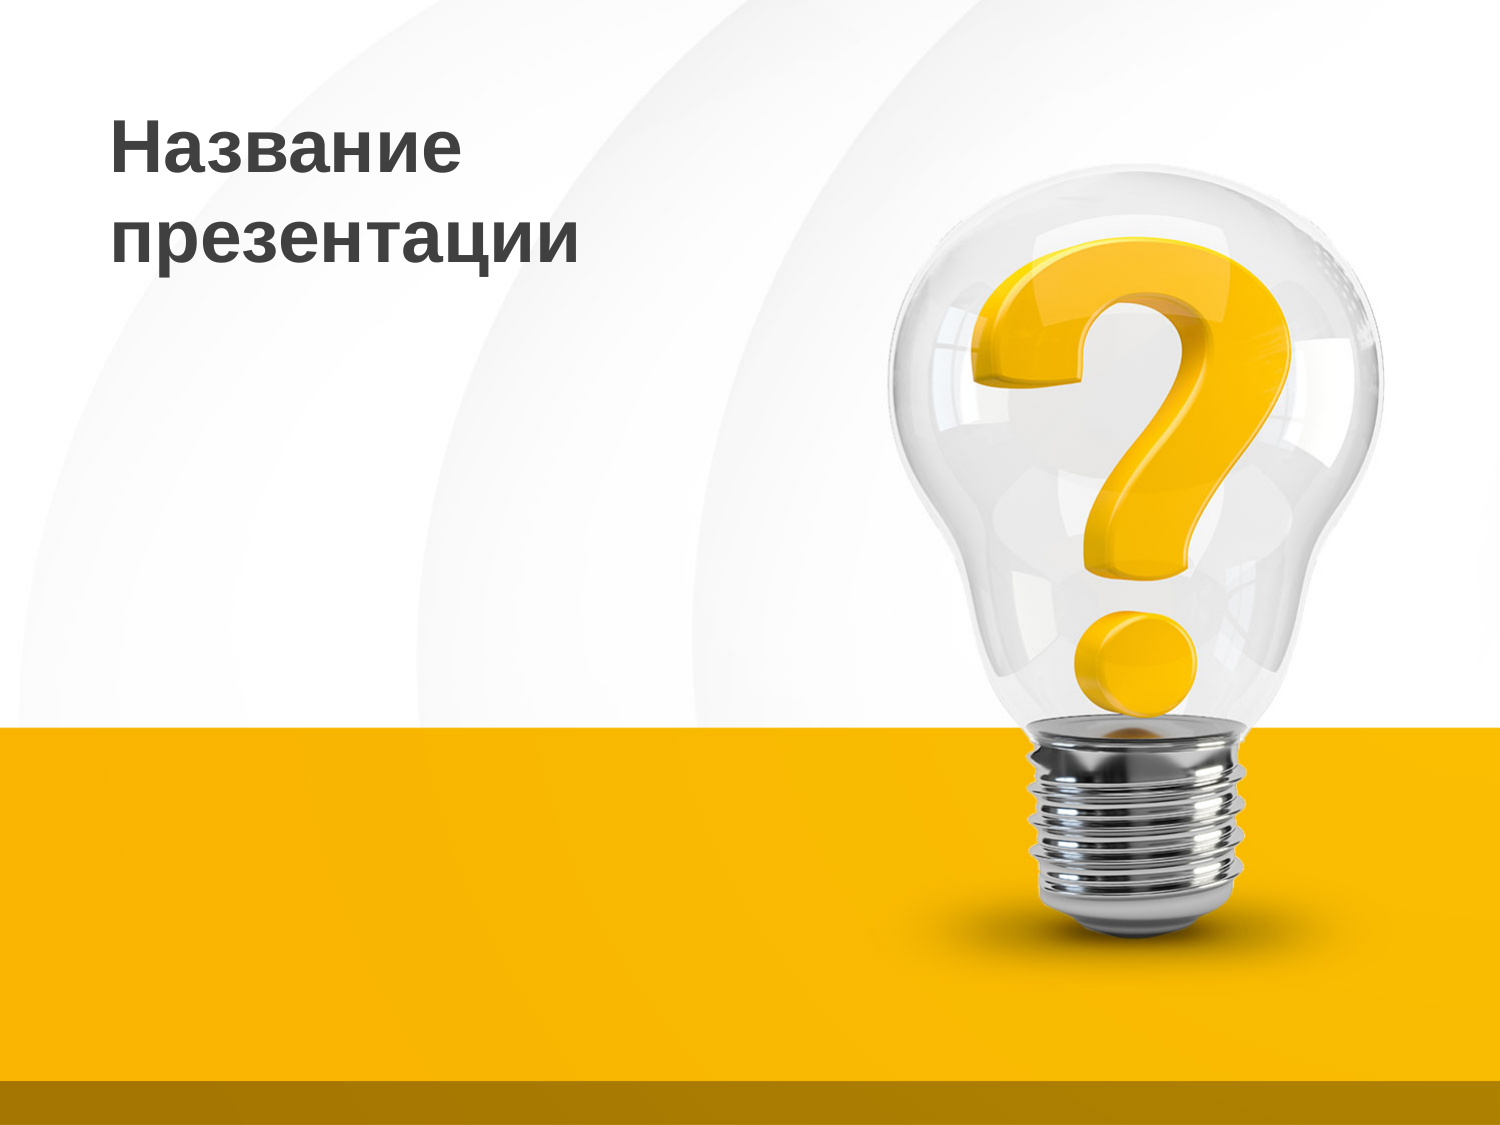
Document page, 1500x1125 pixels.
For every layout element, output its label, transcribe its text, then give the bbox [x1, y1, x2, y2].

text_box Название презентации [94, 89, 880, 285]
picture [0, 0, 1500, 1125]
